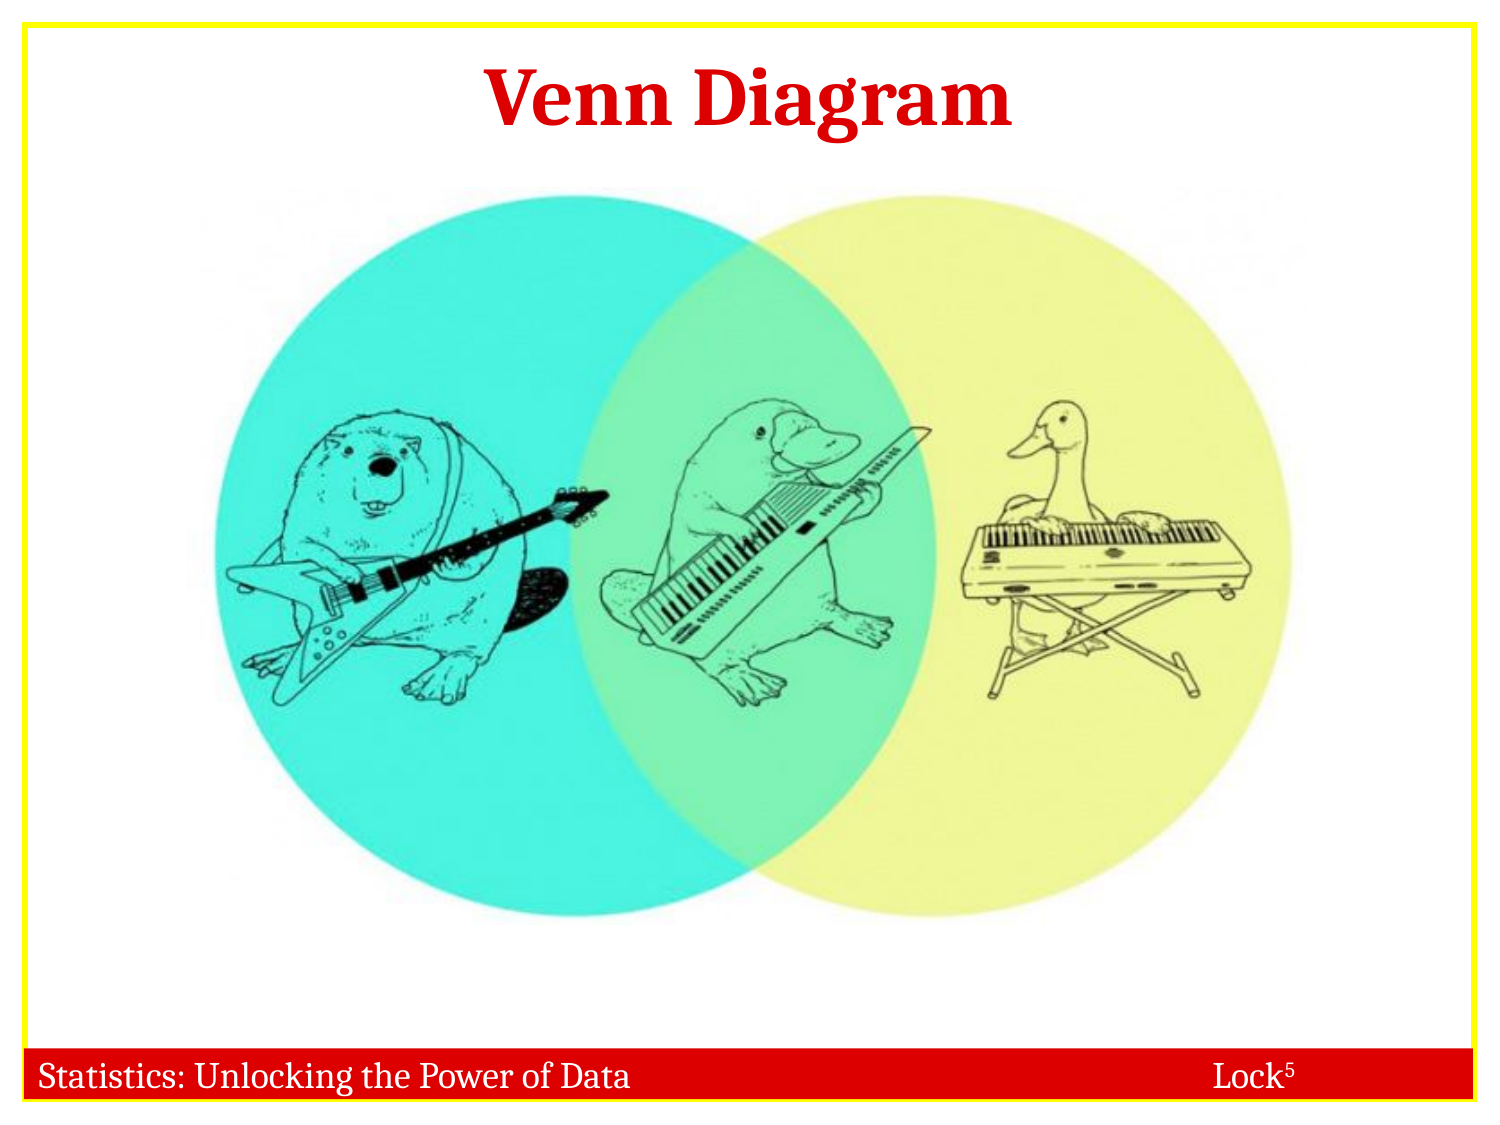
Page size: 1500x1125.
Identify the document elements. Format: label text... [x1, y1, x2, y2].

picture [187, 187, 1307, 926]
title Venn Diagram [49, 24, 1450, 150]
